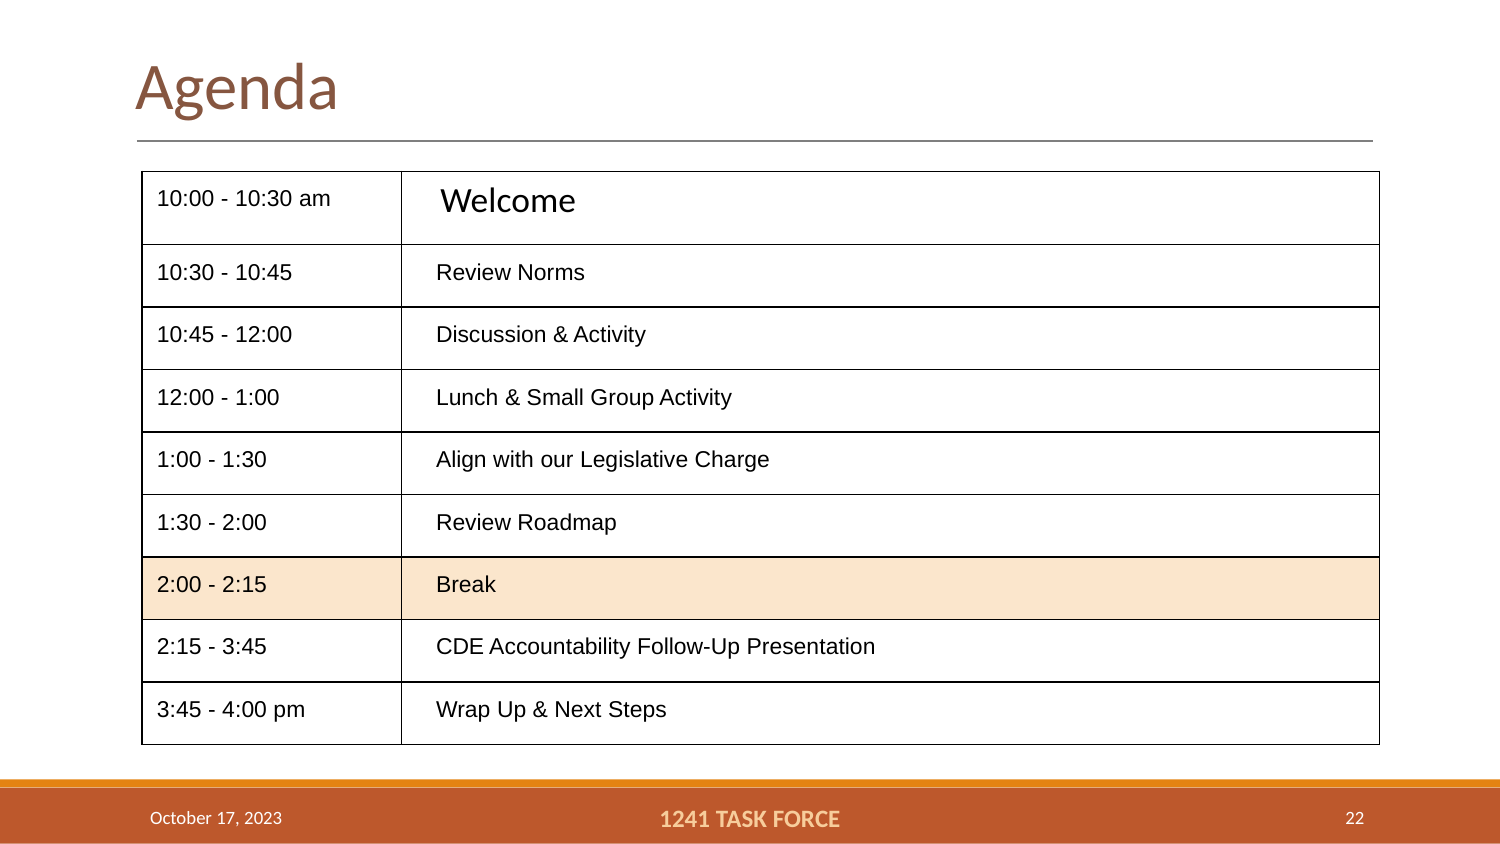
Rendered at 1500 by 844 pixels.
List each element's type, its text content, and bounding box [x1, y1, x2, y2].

footer 1241 TASK FORCE [453, 794, 1047, 840]
table_cell 10:45 - 12:00 [143, 308, 401, 369]
table_cell Align with our Legislative Charge [402, 433, 1379, 494]
table_cell CDE Accountability Follow-Up Presentation [402, 620, 1379, 681]
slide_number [135, 794, 440, 840]
table_cell 3:45 - 4:00 pm [143, 683, 401, 744]
table_cell 1:00 - 1:30 [143, 433, 401, 494]
table_cell Review Roadmap [402, 495, 1379, 556]
table_header 10:00 - 10:30 am [143, 172, 401, 244]
table_cell Review Norms [402, 245, 1379, 306]
table_cell Wrap Up & Next Steps [402, 683, 1379, 744]
slide_number 22 [1218, 794, 1380, 840]
table_cell 12:00 - 1:00 [143, 370, 401, 431]
table_header Welcome [402, 172, 1379, 244]
table_cell Break [402, 558, 1379, 619]
table_cell Lunch & Small Group Activity [402, 370, 1379, 431]
table_cell 1:30 - 2:00 [143, 495, 401, 556]
table_cell 2:00 - 2:15 [143, 558, 401, 619]
title Agenda [135, 35, 1373, 131]
table_cell 2:15 - 3:45 [143, 620, 401, 681]
table_cell Discussion & Activity [402, 308, 1379, 369]
table_cell 10:30 - 10:45 [143, 245, 401, 306]
